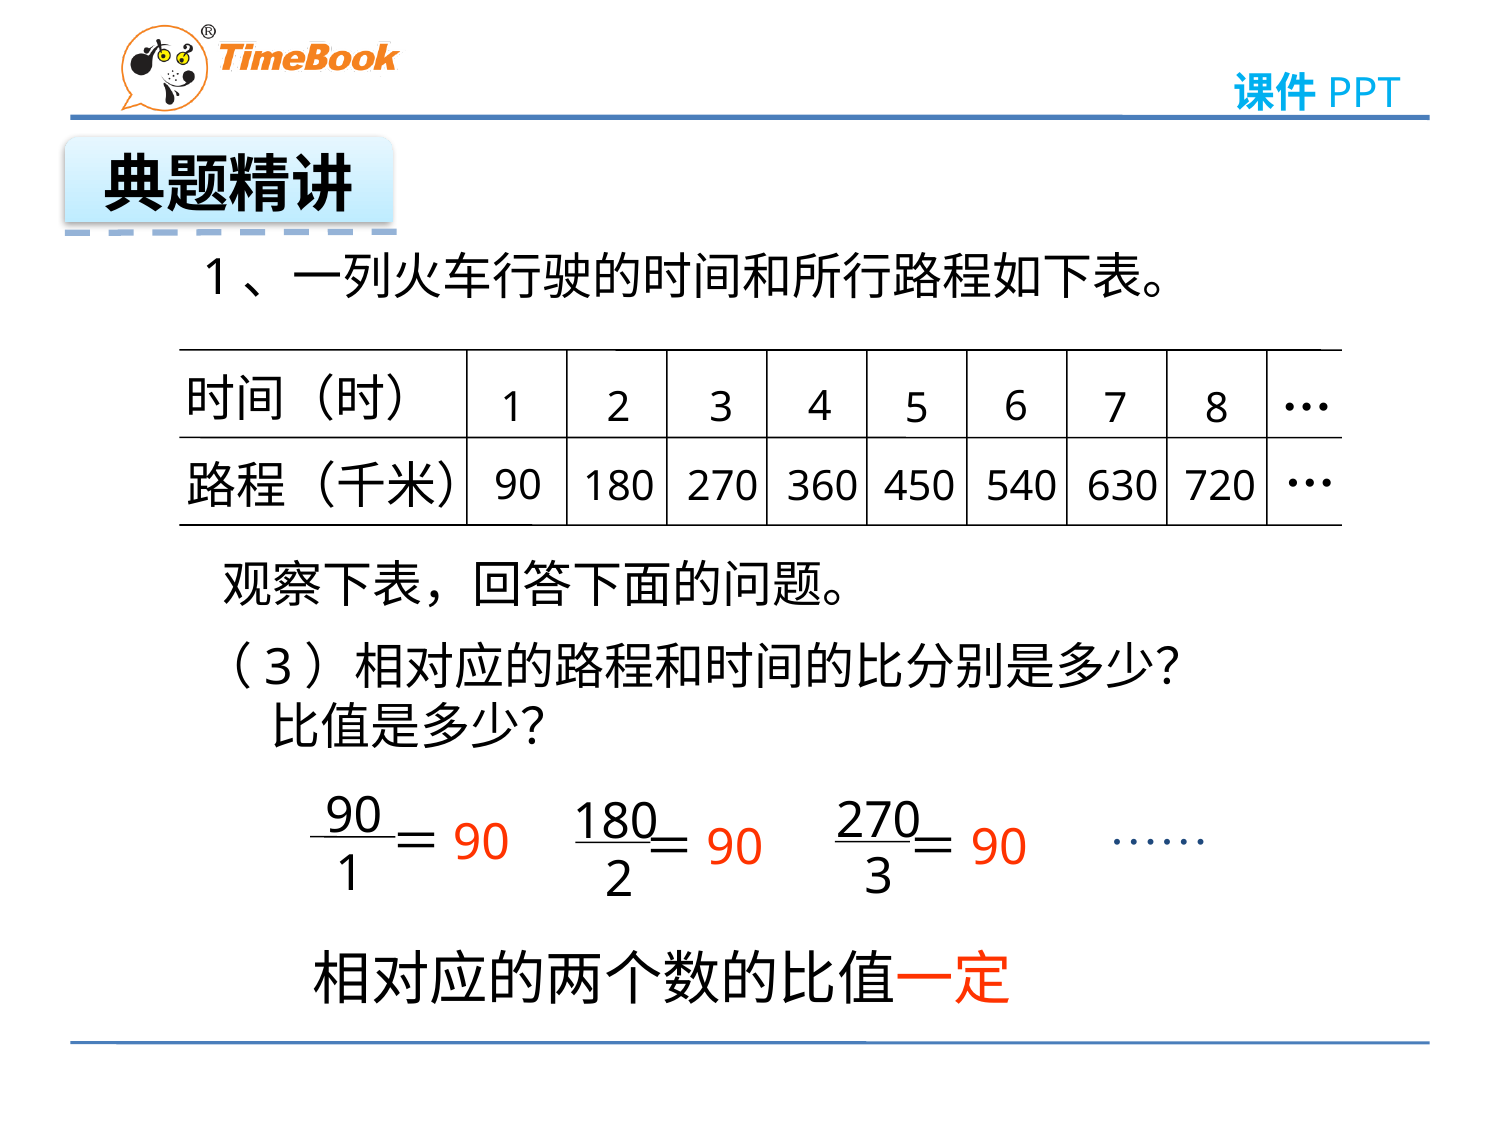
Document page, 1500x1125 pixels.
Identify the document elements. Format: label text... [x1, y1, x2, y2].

text_box 观察下表，回答下面的问题。 [207, 545, 950, 620]
text_box ＝90 [675, 807, 791, 883]
text_box 相对应的两个数的比值一定 [298, 933, 1027, 1019]
picture [118, 22, 408, 113]
text_box （3）相对应的路程和时间的比分别是多少？ 比值是多少？ [187, 627, 1225, 763]
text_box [820, 779, 938, 911]
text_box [169, 349, 1351, 526]
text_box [309, 775, 399, 909]
text_box …… [1093, 787, 1295, 863]
text_box ＝90 [404, 801, 538, 877]
text_box 典题精讲 [64, 136, 394, 223]
text_box ＝90 [942, 806, 1056, 882]
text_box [561, 780, 670, 915]
text_box 1、一列火车行驶的时间和所行路程如下表。 [187, 237, 1263, 313]
